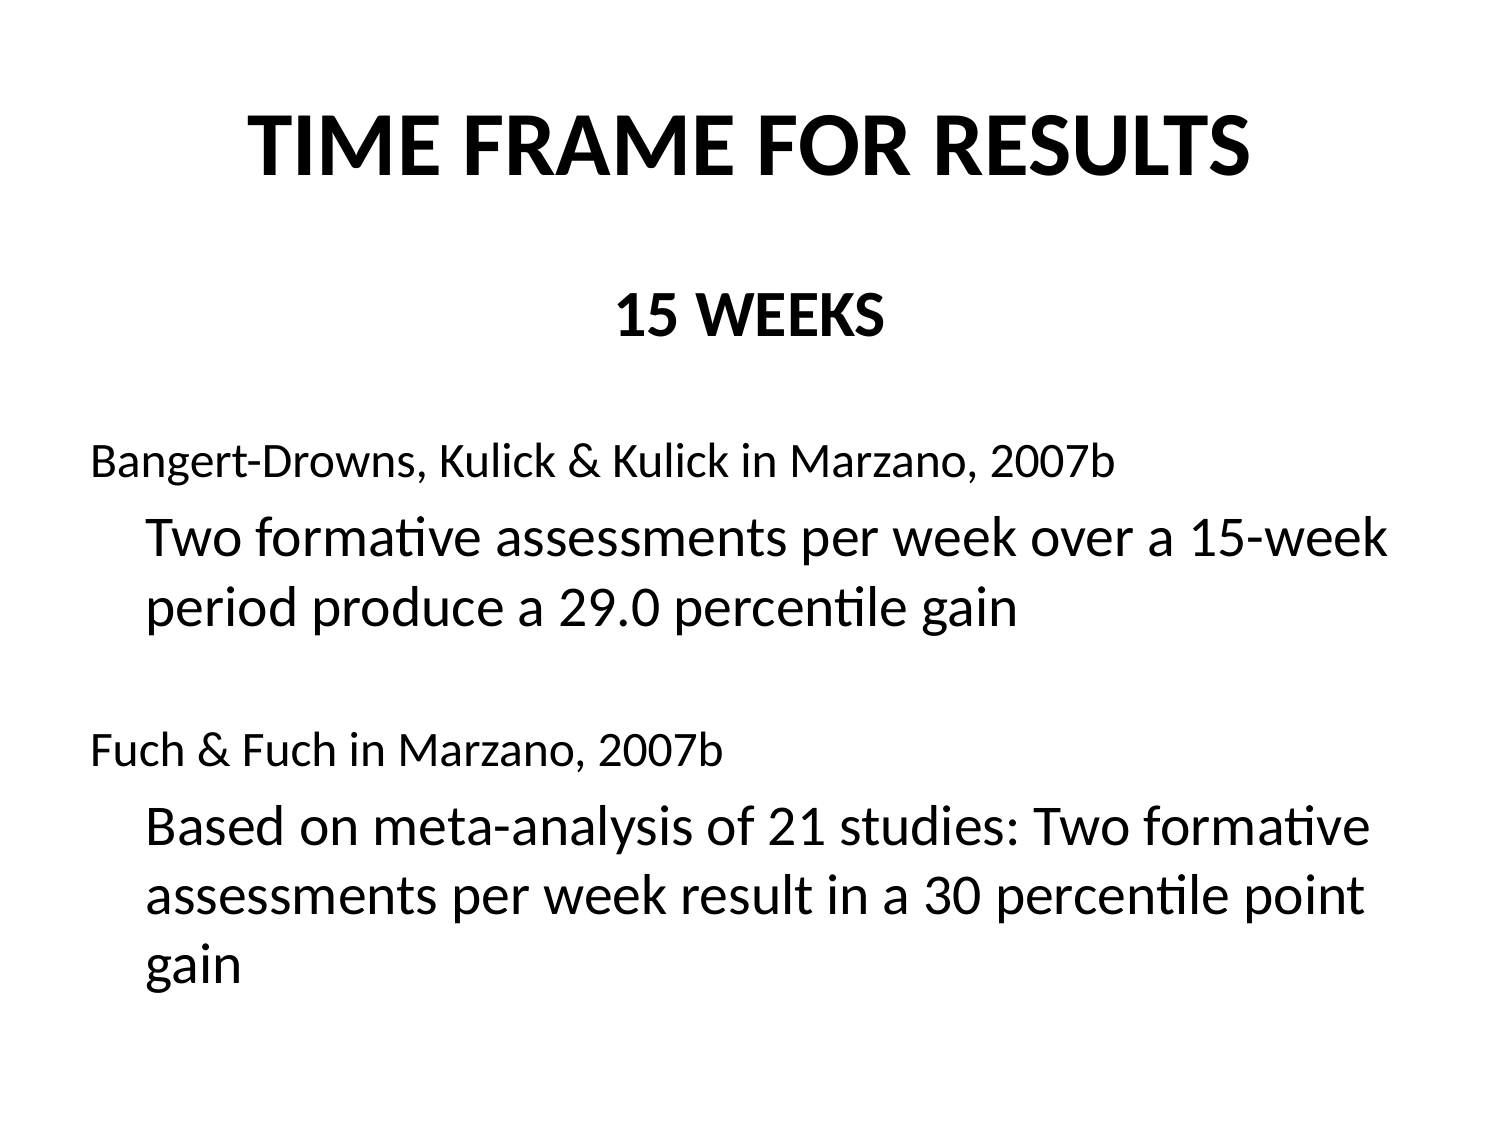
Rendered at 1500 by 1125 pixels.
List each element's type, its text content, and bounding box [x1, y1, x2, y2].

list 15 WEEKS Bangert-Drowns, Kulick & Kulick in Marzano, 2007b Two formative assessments per week over a 15-week period produce a 29.0 percentile gain Fuch & Fuch in Marzano, 2007b Based on meta-analysis of 21 studies: Two formative assessments per week result in a 30 percentile point gain [75, 262, 1425, 1005]
title TIME FRAME FOR RESULTS [75, 45, 1425, 233]
